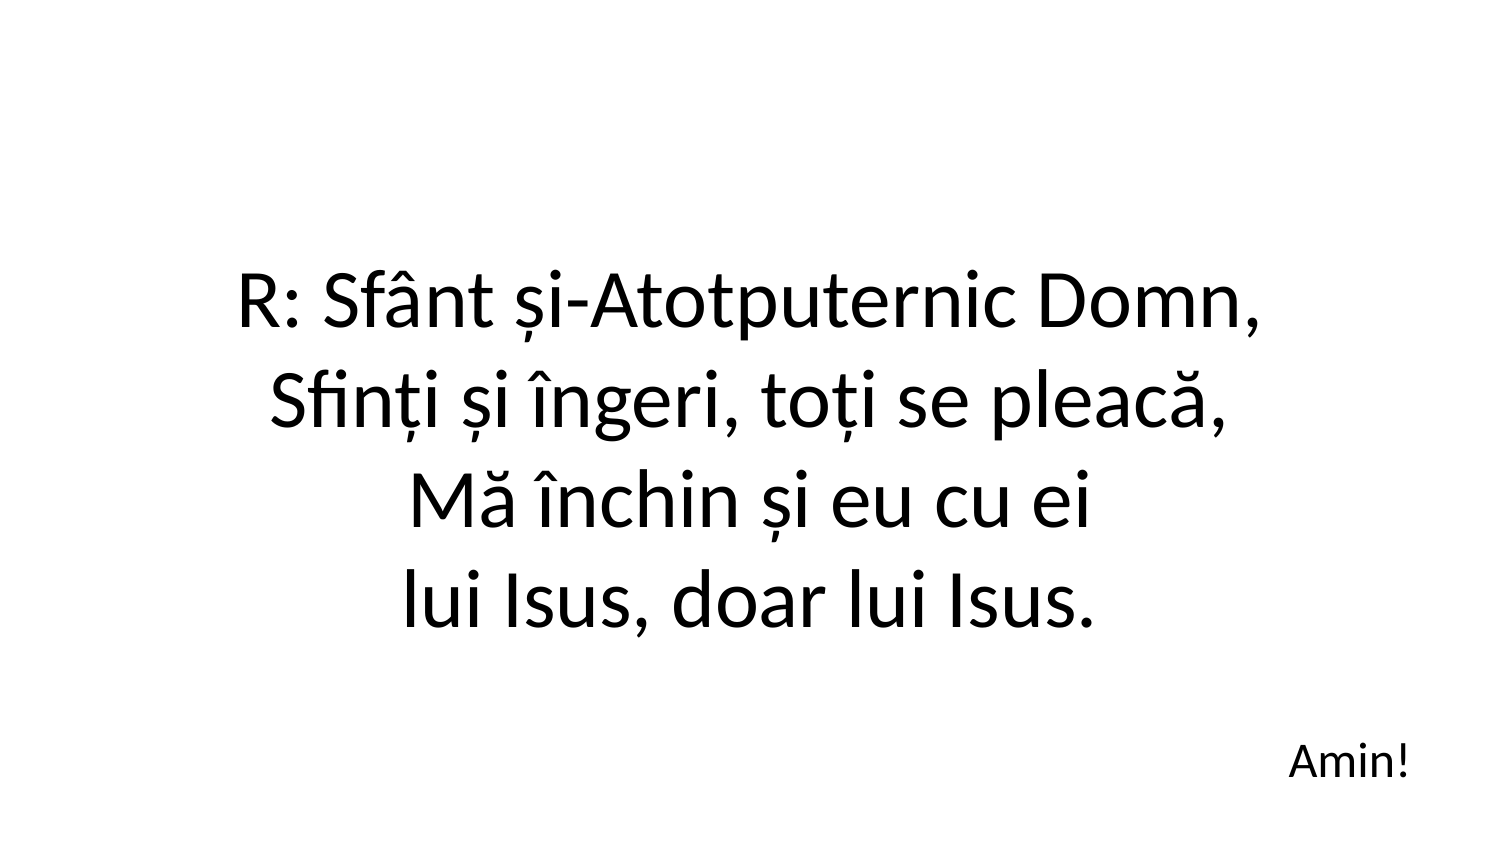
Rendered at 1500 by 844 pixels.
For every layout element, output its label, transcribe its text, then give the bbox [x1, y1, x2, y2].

text_box R: Sfânt și-Atotputernic Domn, Sfinți și îngeri, toți se pleacă, Mă închin și eu cu ei lui Isus, doar lui Isus. [221, 192, 1279, 652]
text_box Amin! [1273, 674, 1427, 795]
